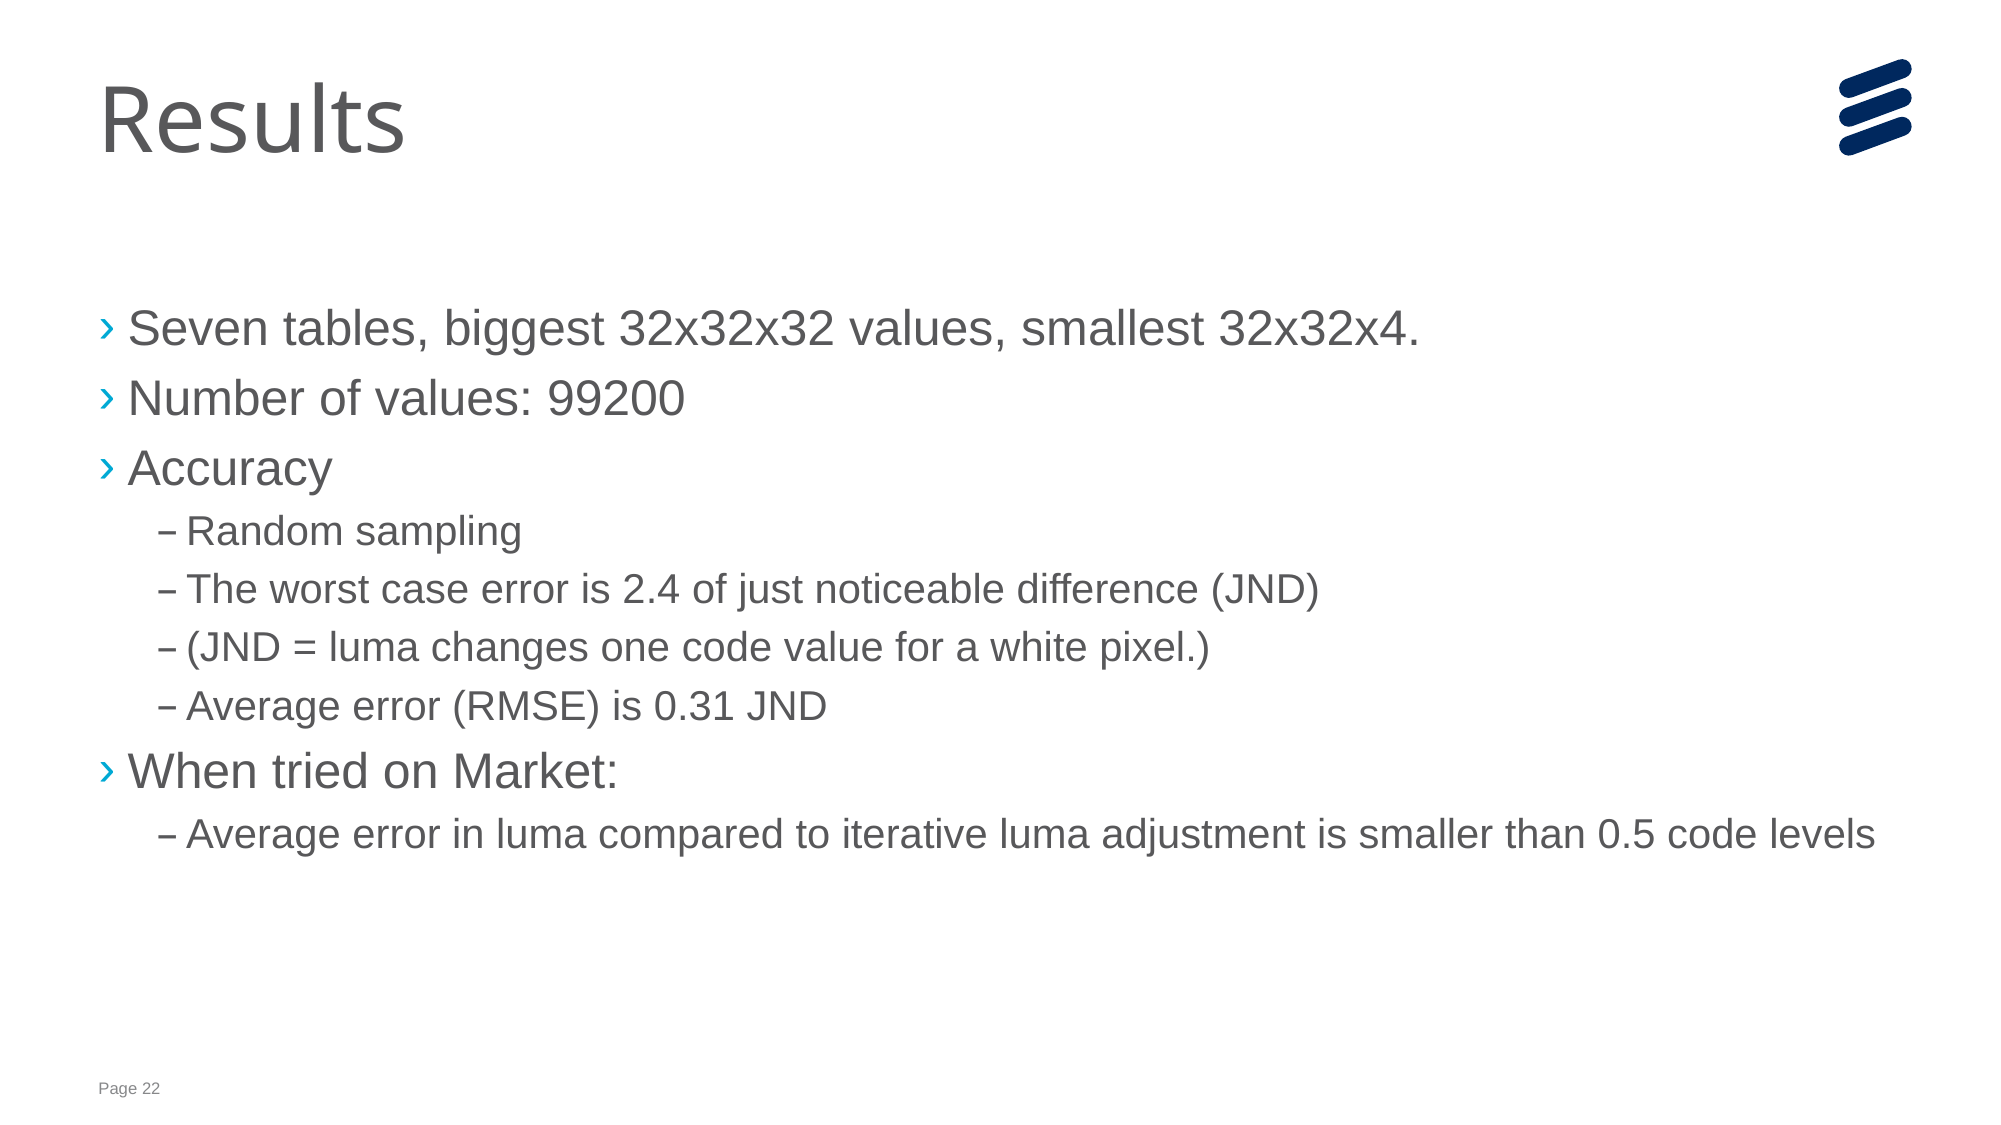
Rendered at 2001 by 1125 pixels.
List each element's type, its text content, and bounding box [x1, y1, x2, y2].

title Results [86, 39, 1726, 218]
list Seven tables, biggest 32x32x32 values, smallest 32x32x4. Number of values: 99200 Accuracy Random sampling The worst case error is 2.4 of just noticeable difference (JND) (JND = luma changes one code value for a white pixel.) Average error (RMSE) is 0.31 JND When tried on Market: Average error in luma compared to iterative luma adjustment is smaller than 0.5 code levels [86, 295, 1914, 928]
